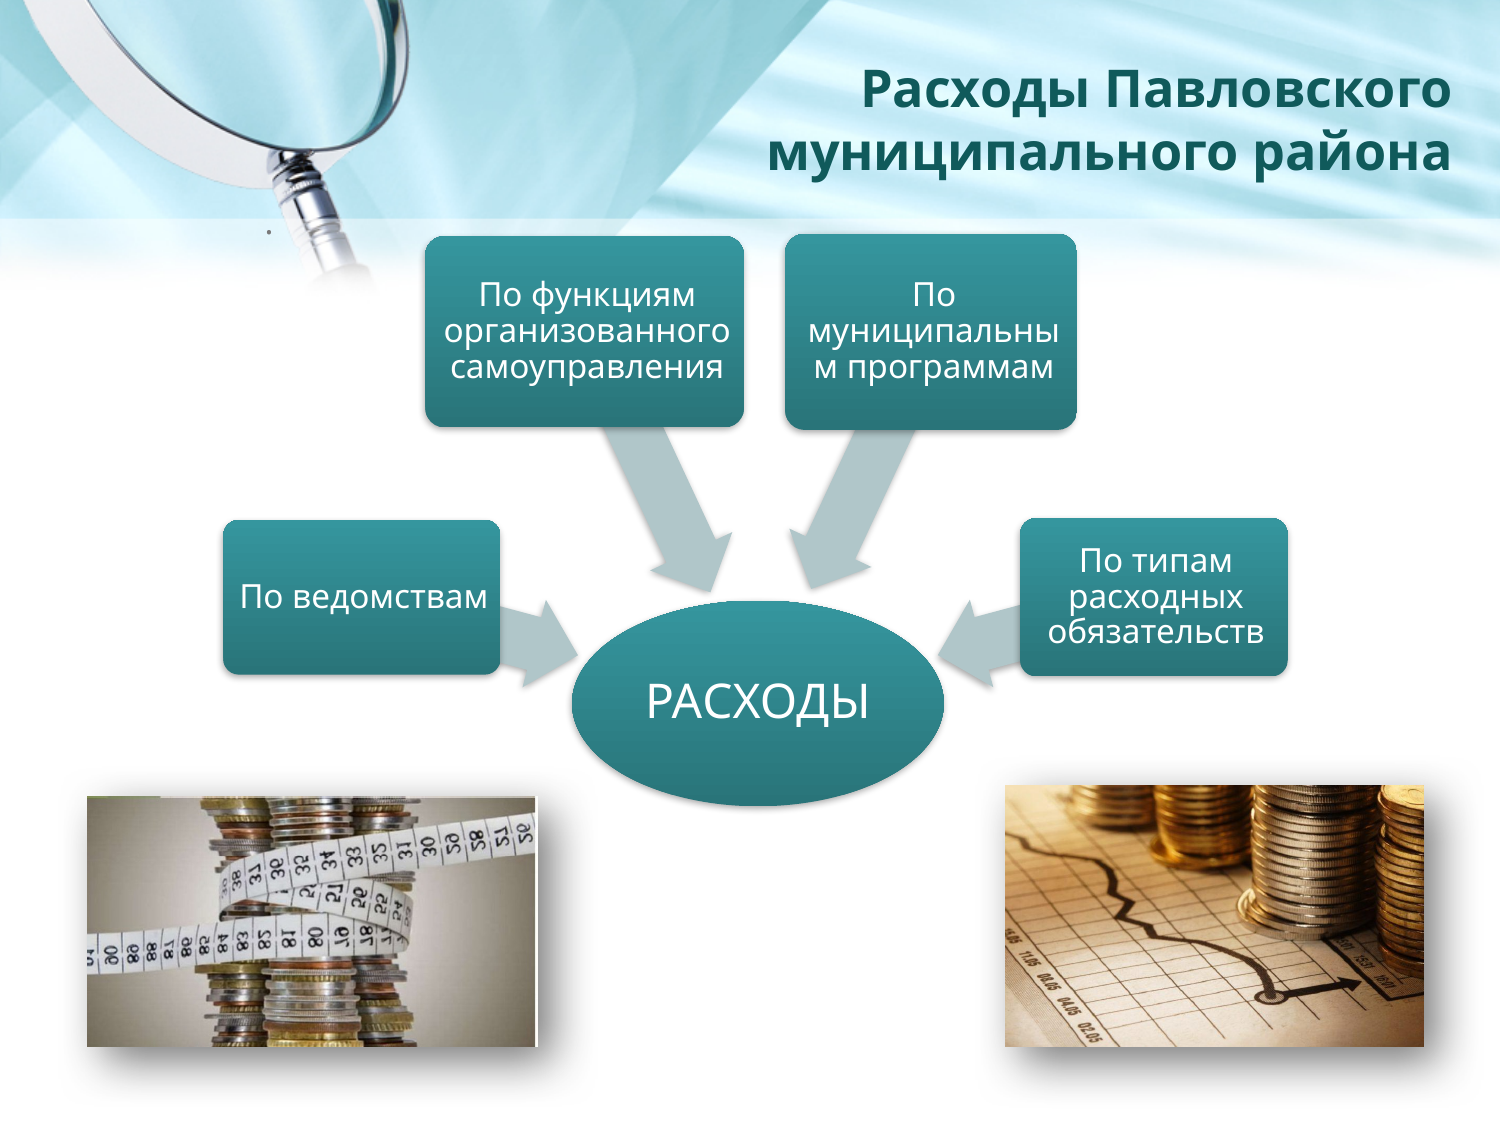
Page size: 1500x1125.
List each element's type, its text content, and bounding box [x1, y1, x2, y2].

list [87, 193, 1424, 847]
title Расходы Павловского муниципального района [501, 42, 1468, 194]
picture [0, 0, 1500, 1125]
